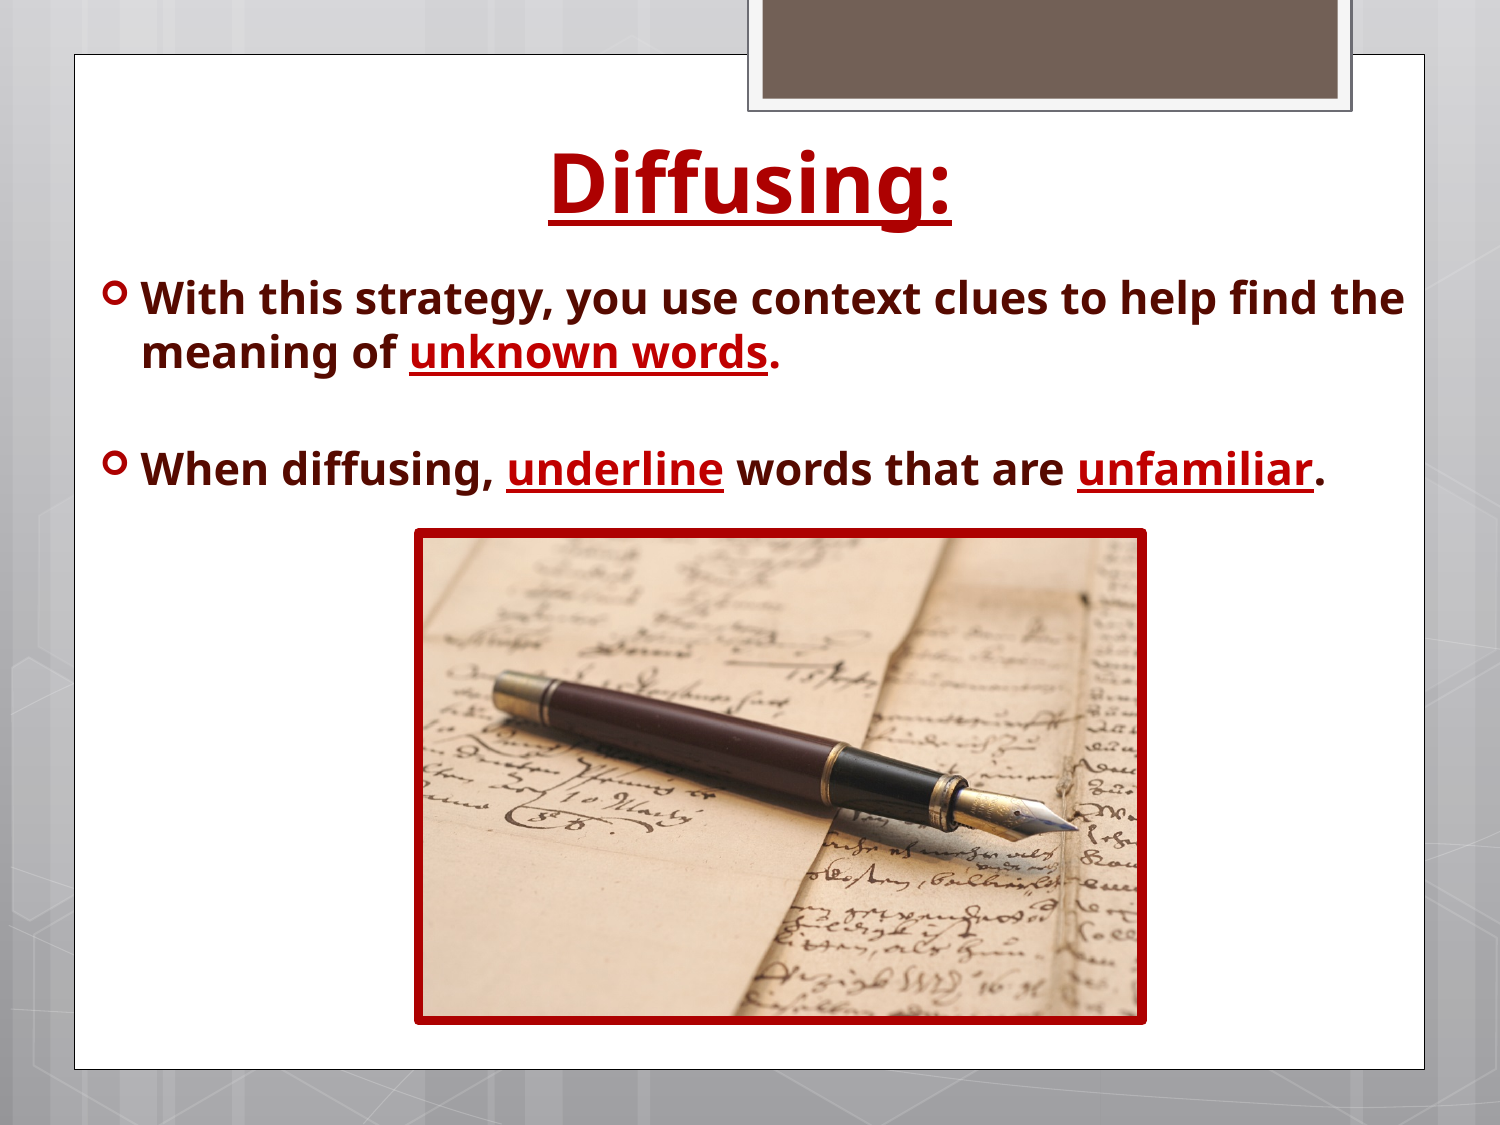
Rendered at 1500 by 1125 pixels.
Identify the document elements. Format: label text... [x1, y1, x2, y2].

title Diffusing: [75, 50, 1425, 238]
picture [422, 537, 1138, 1017]
list With this strategy, you use context clues to help find the meaning of unknown words. When diffusing, underline words that are unfamiliar. [75, 262, 1425, 563]
